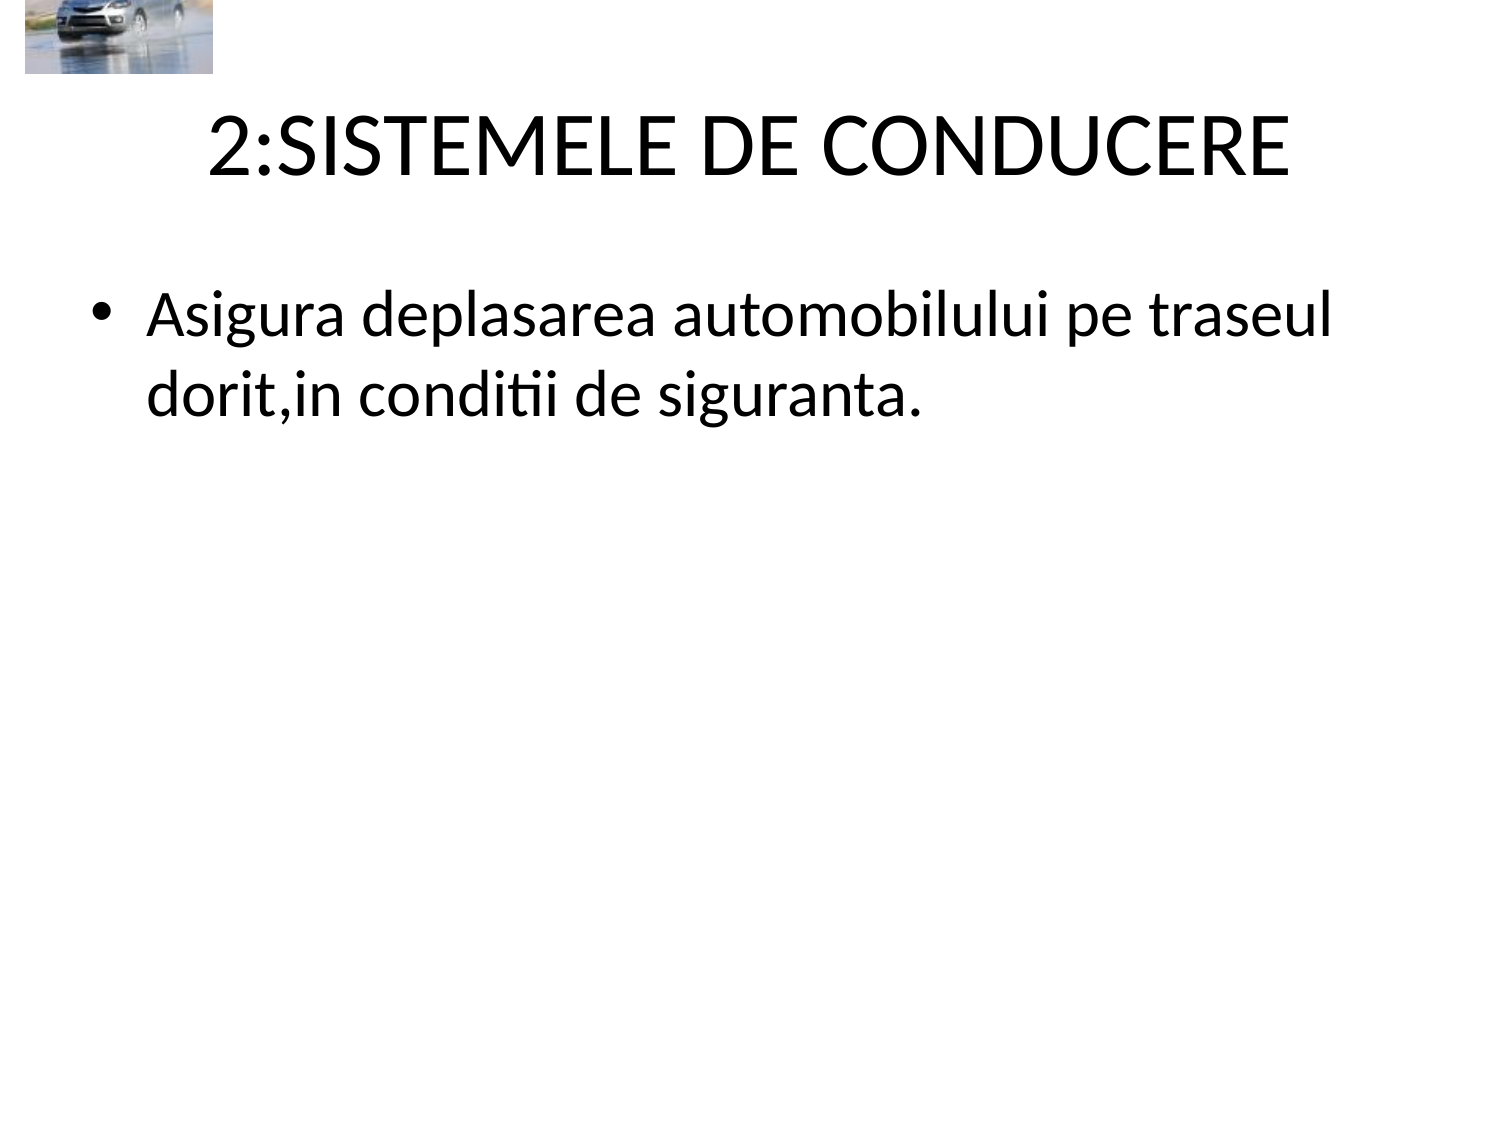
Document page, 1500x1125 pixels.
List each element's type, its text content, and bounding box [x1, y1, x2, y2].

picture [25, 0, 214, 74]
title 2:SISTEMELE DE CONDUCERE [75, 45, 1425, 233]
list Asigura deplasarea automobilului pe traseul dorit,in conditii de siguranta. [75, 262, 1425, 1005]
